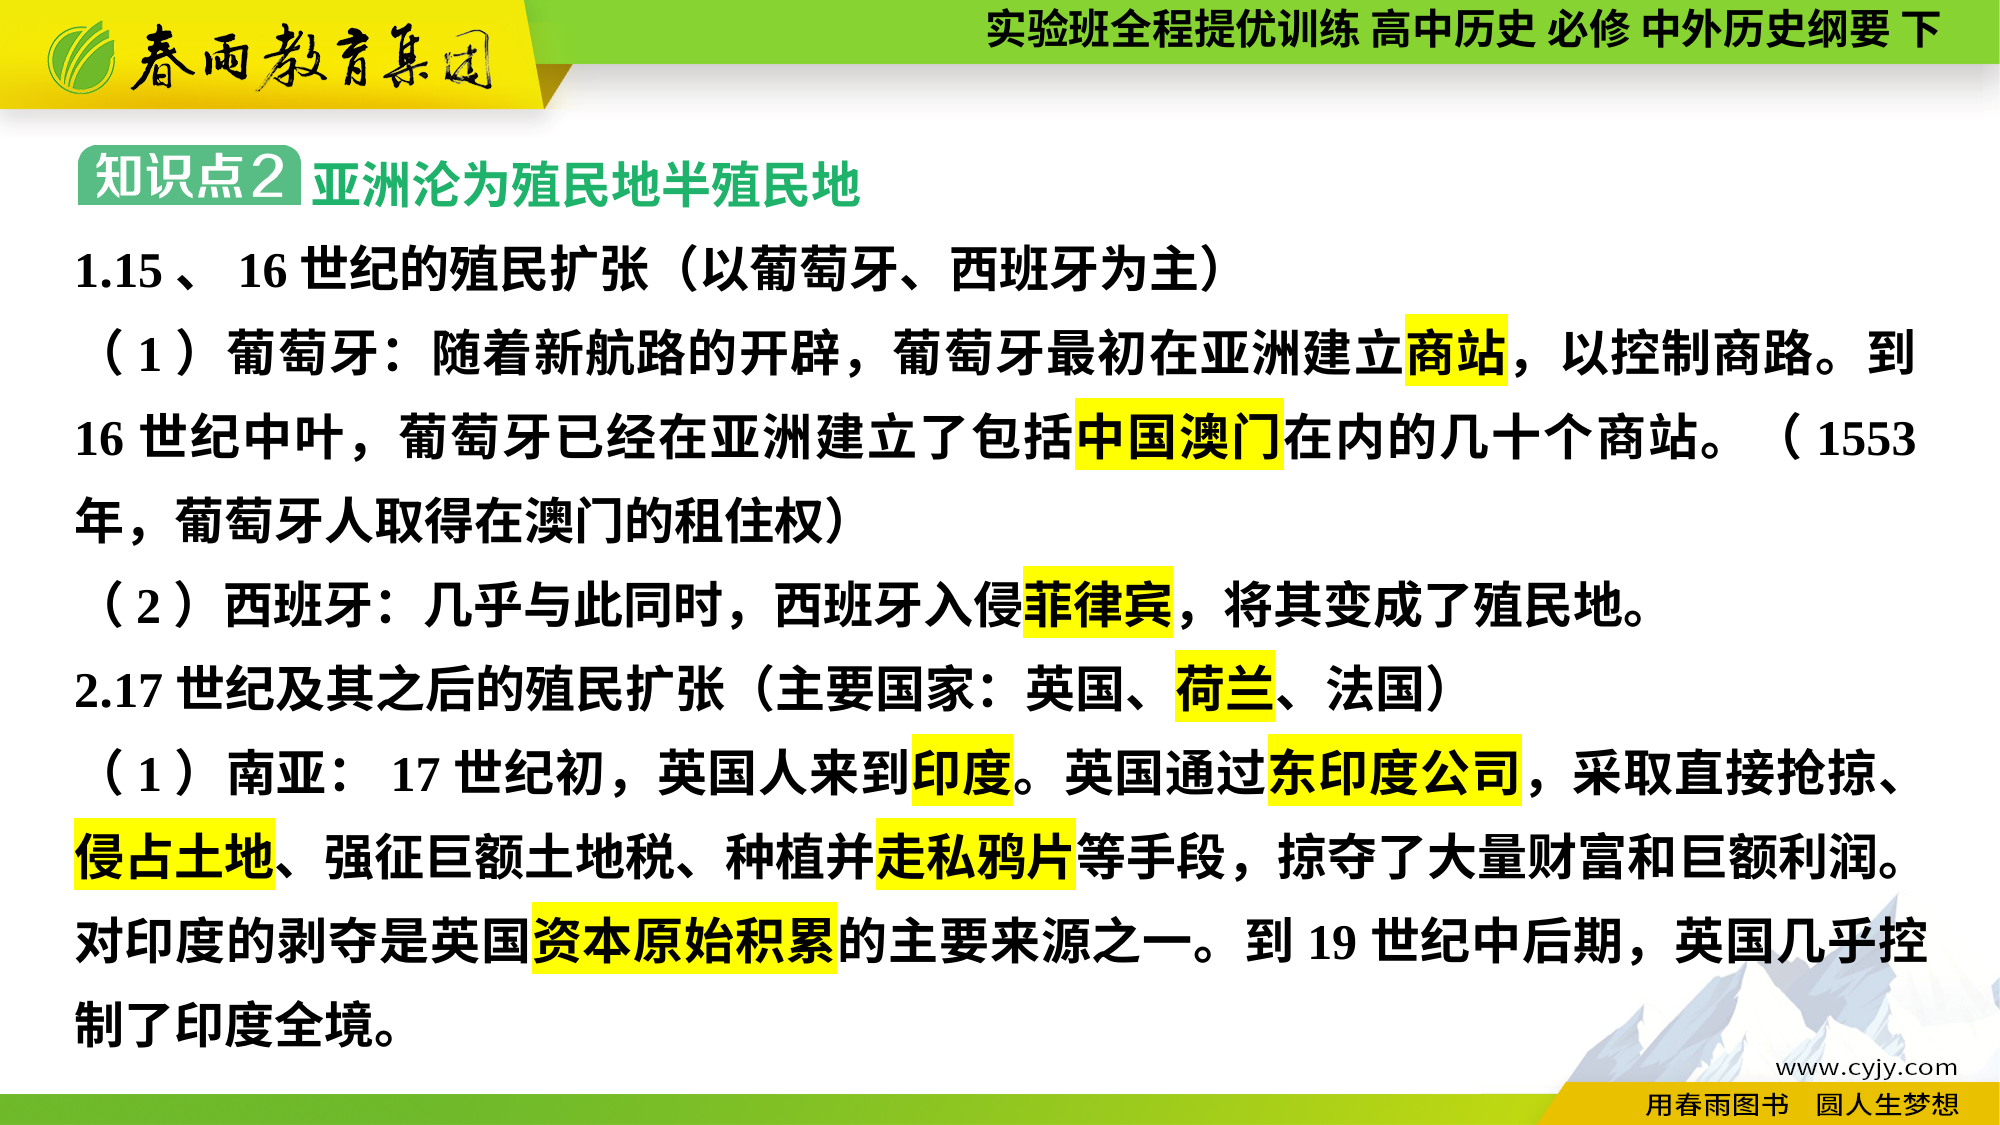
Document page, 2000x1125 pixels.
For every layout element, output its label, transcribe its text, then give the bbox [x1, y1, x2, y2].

picture [0, 0, 2000, 1125]
list 亚洲沦为殖民地半殖民地 1.15、16世纪的殖民扩张（以葡萄牙、西班牙为主） （1）葡萄牙：随着新航路的开辟，葡萄牙最初在亚洲建立商站，以控制商路。到16世纪中叶，葡萄牙已经在亚洲建立了包括中国澳门在内的几十个商站。（1553年，葡萄牙人取得在澳门的租住权） （2）西班牙：几乎与此同时，西班牙入侵菲律宾，将其变成了殖民地。 2.17世纪及其之后的殖民扩张（主要国家：英国、荷兰、法国） （1）南亚：17世纪初，英国人来到印度。英国通过东印度公司，采取直接抢掠、侵占土地、强征巨额土地税、种植并走私鸦片等手段，掠夺了大量财富和巨额利润。对印度的剥夺是英国资本原始积累的主要来源之一。到19世纪中后期，英国几乎控制了印度全境。 [59, 122, 1944, 1071]
